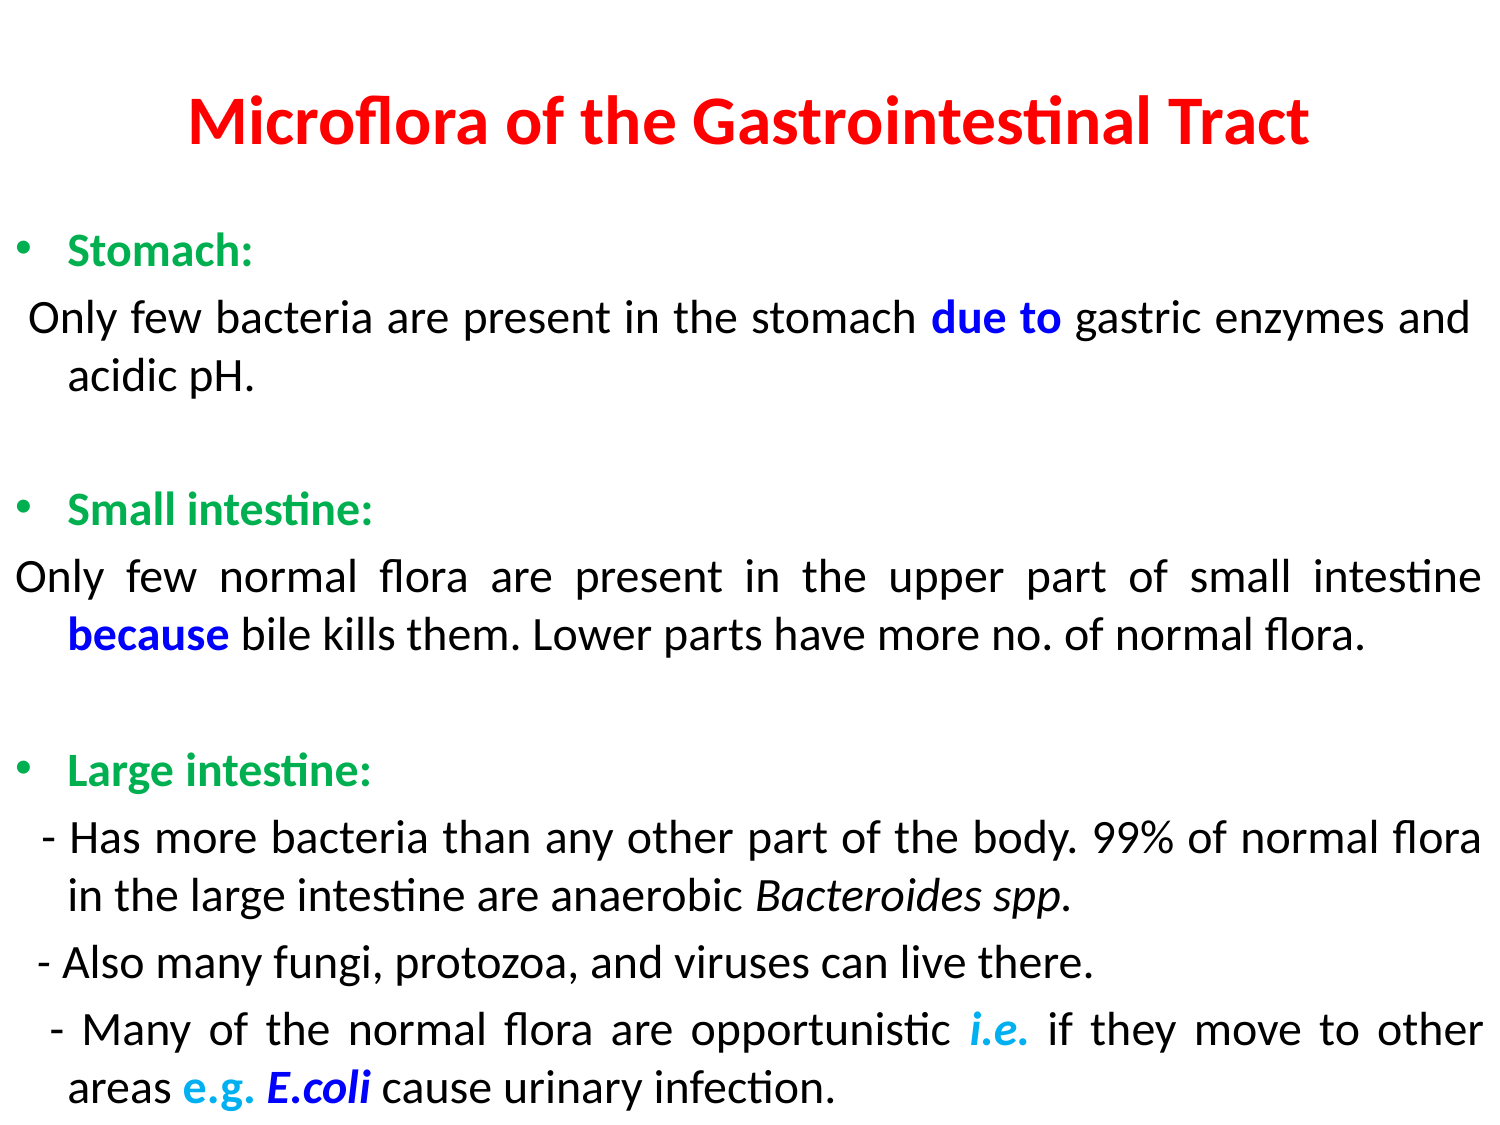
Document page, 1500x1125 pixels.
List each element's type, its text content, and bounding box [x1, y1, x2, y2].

list Stomach: Only few bacteria are present in the stomach due to gastric enzymes and acidic pH. Small intestine: Only few normal flora are present in the upper part of small intestine because bile kills them. Lower parts have more no. of normal flora. Large intestine: - Has more bacteria than any other part of the body. 99% of normal flora in the large intestine are anaerobic Bacteroides spp. - Also many fungi, protozoa, and viruses can live there. - Many of the normal flora are opportunistic i.e. if they move to other areas e.g. E.coli cause urinary infection. [0, 210, 1500, 1125]
title Microflora of the Gastrointestinal Tract [75, 45, 1425, 188]
